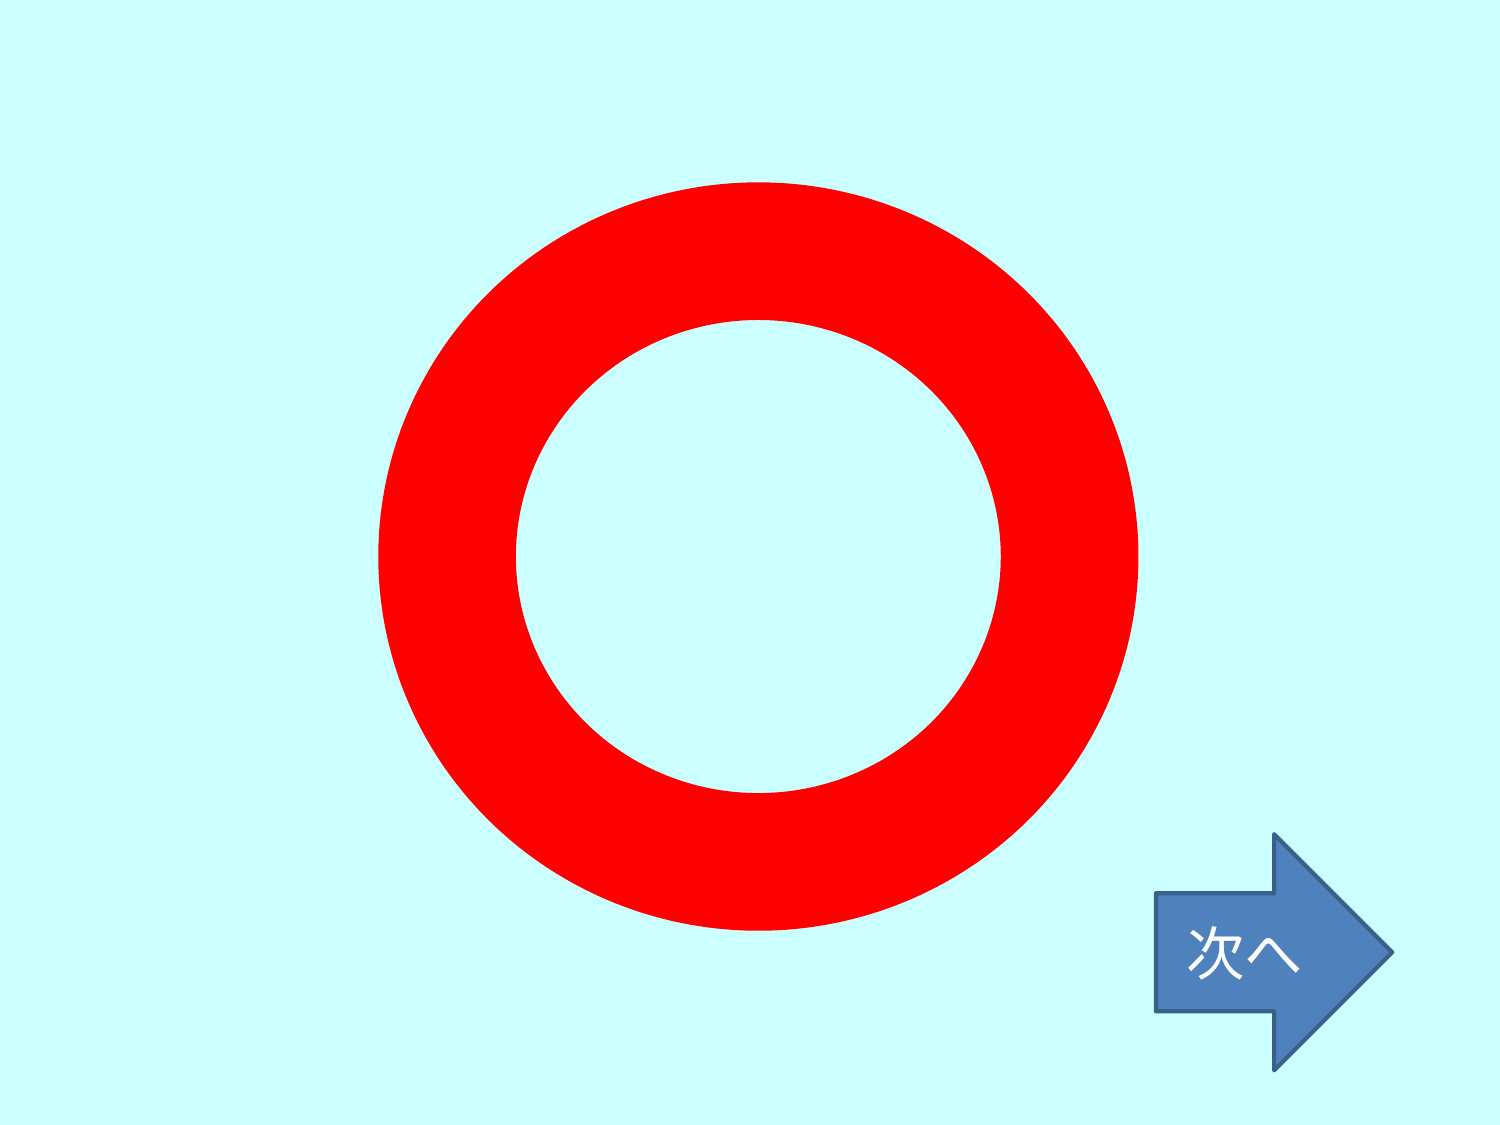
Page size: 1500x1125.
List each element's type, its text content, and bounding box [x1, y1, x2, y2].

text_box 次へ [1153, 832, 1395, 1073]
text_box [378, 182, 1139, 931]
